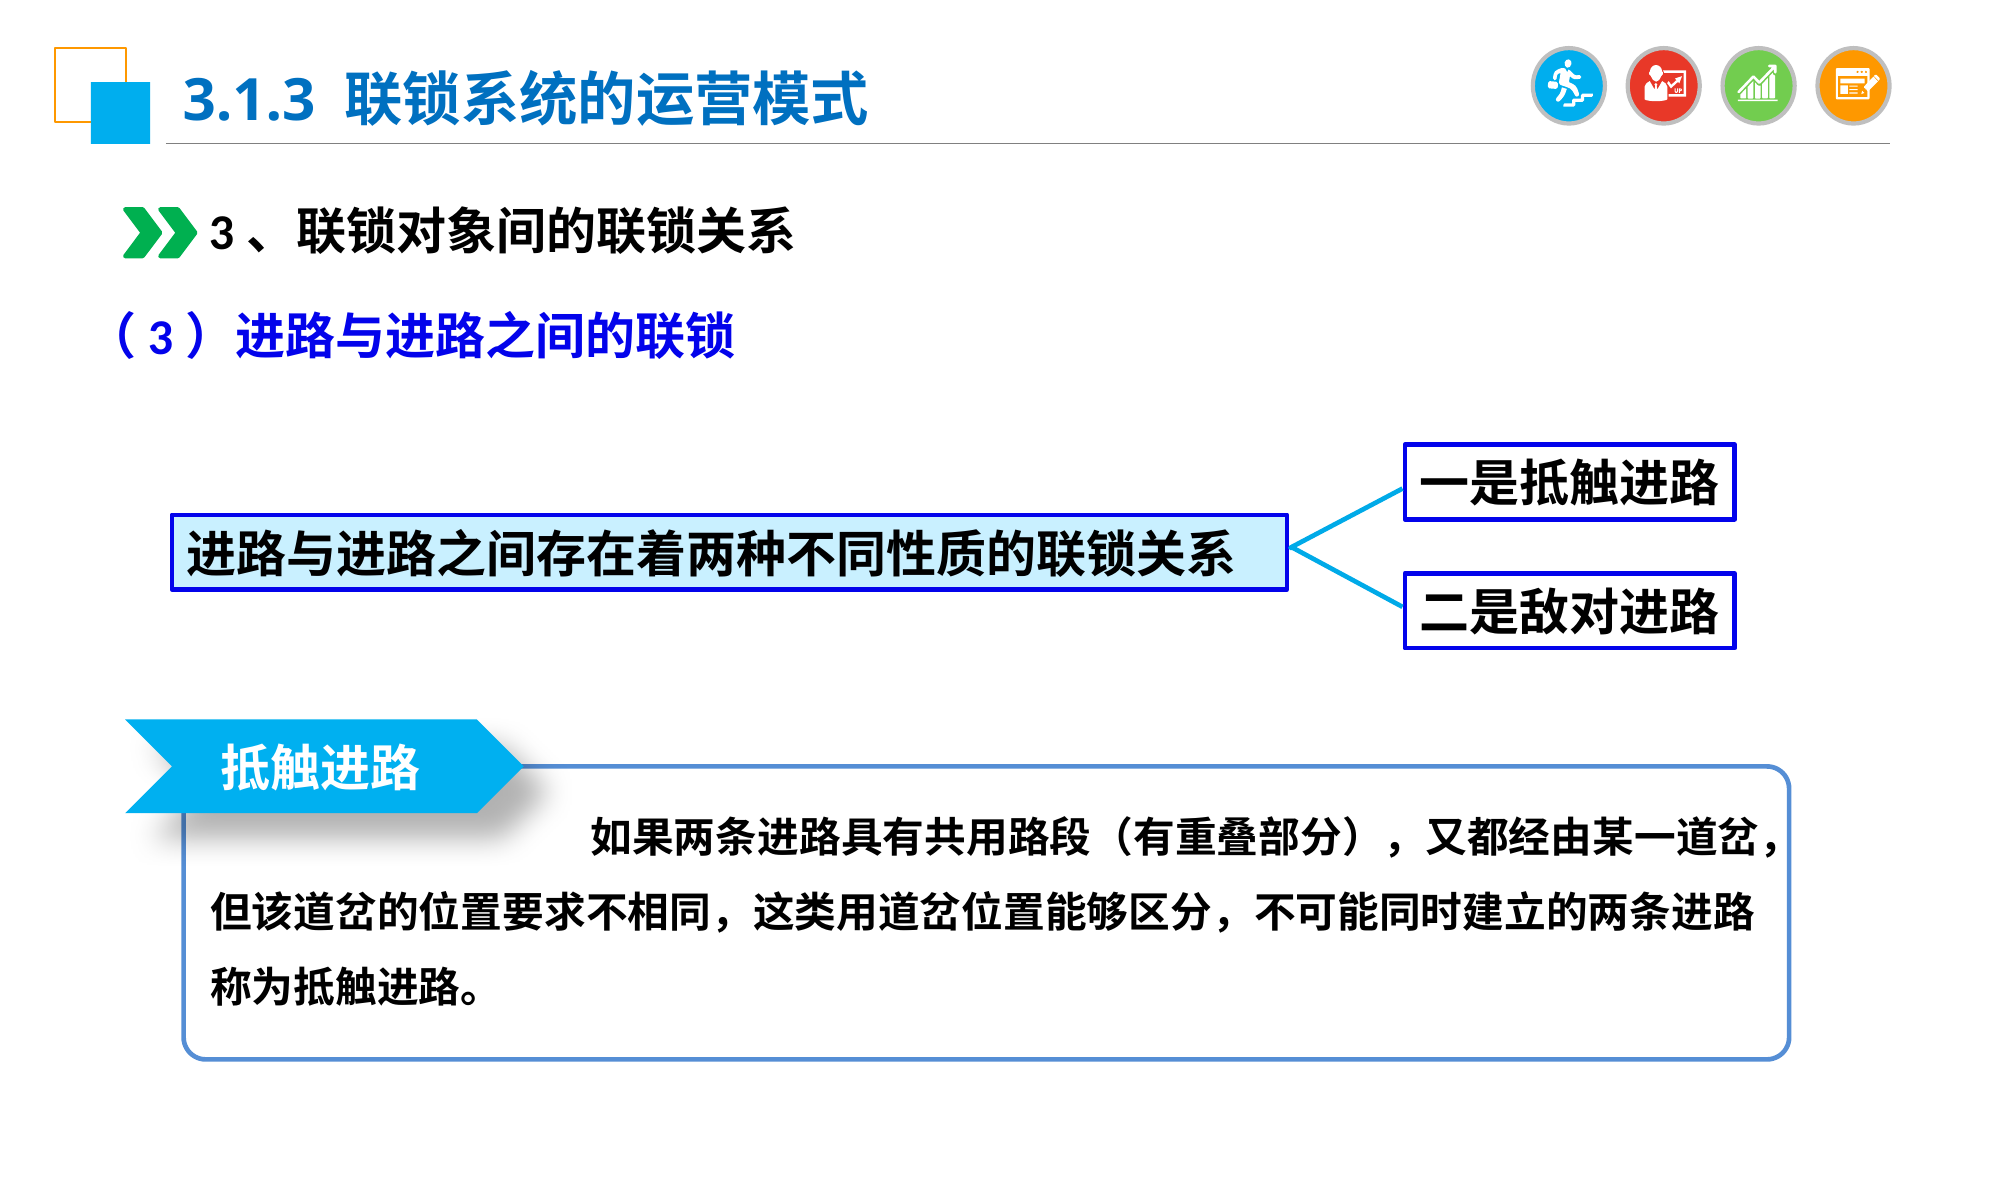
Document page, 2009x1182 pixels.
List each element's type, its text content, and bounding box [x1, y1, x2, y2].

text_box [181, 764, 1792, 1062]
text_box 3.1.3 联锁系统的运营模式 [162, 51, 890, 142]
text_box 进路与进路之间存在着两种不同性质的联锁关系 [171, 514, 1287, 590]
text_box 二是敌对进路 [1404, 573, 1735, 649]
text_box （3）进路与进路之间的联锁 [71, 297, 750, 373]
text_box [124, 191, 810, 269]
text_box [124, 719, 525, 814]
text_box 一是抵触进路 [1404, 444, 1735, 520]
text_box [1289, 487, 1403, 608]
